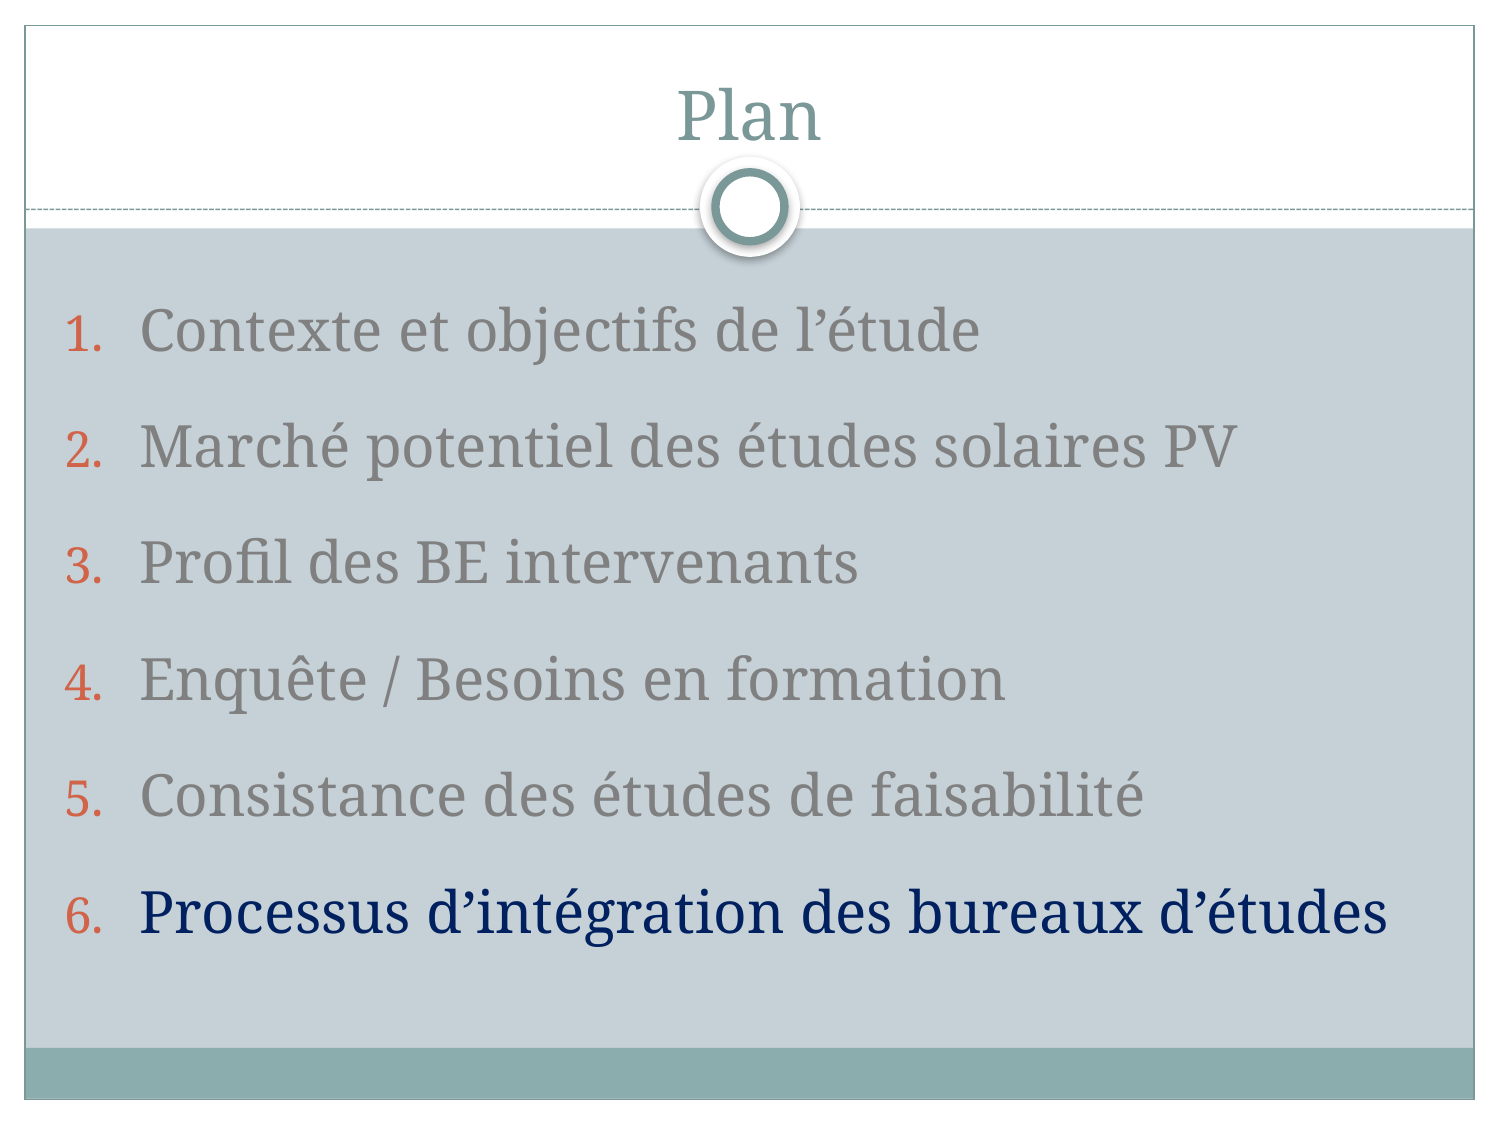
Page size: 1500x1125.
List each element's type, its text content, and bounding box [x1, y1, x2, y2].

list Contexte et objectifs de l’étude Marché potentiel des études solaires PV Profil des BE intervenants Enquête / Besoins en formation Consistance des études de faisabilité Processus d’intégration des bureaux d’études [49, 250, 1445, 1001]
title Plan [49, 37, 1450, 162]
